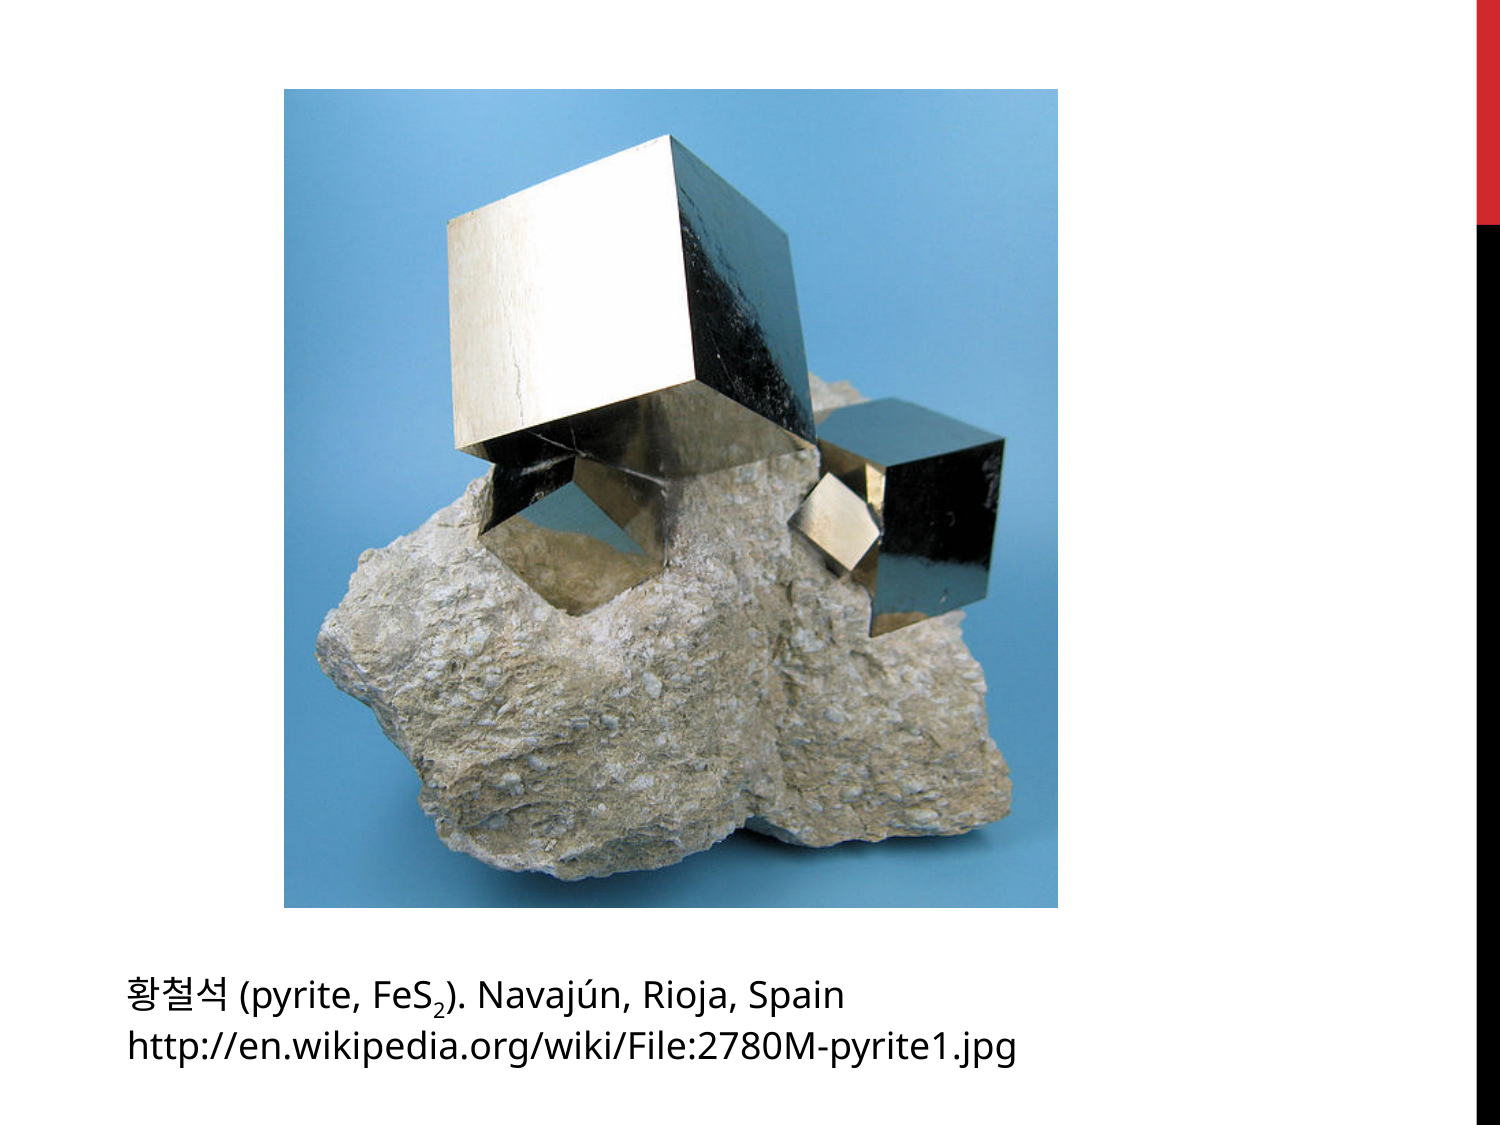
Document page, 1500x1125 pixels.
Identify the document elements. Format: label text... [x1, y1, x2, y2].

text_box 황철석(pyrite, FeS2). Navajún, Rioja, Spain http://en.wikipedia.org/wiki/File:2780M-pyrite1.jpg [112, 964, 1306, 1075]
picture [283, 89, 1058, 909]
